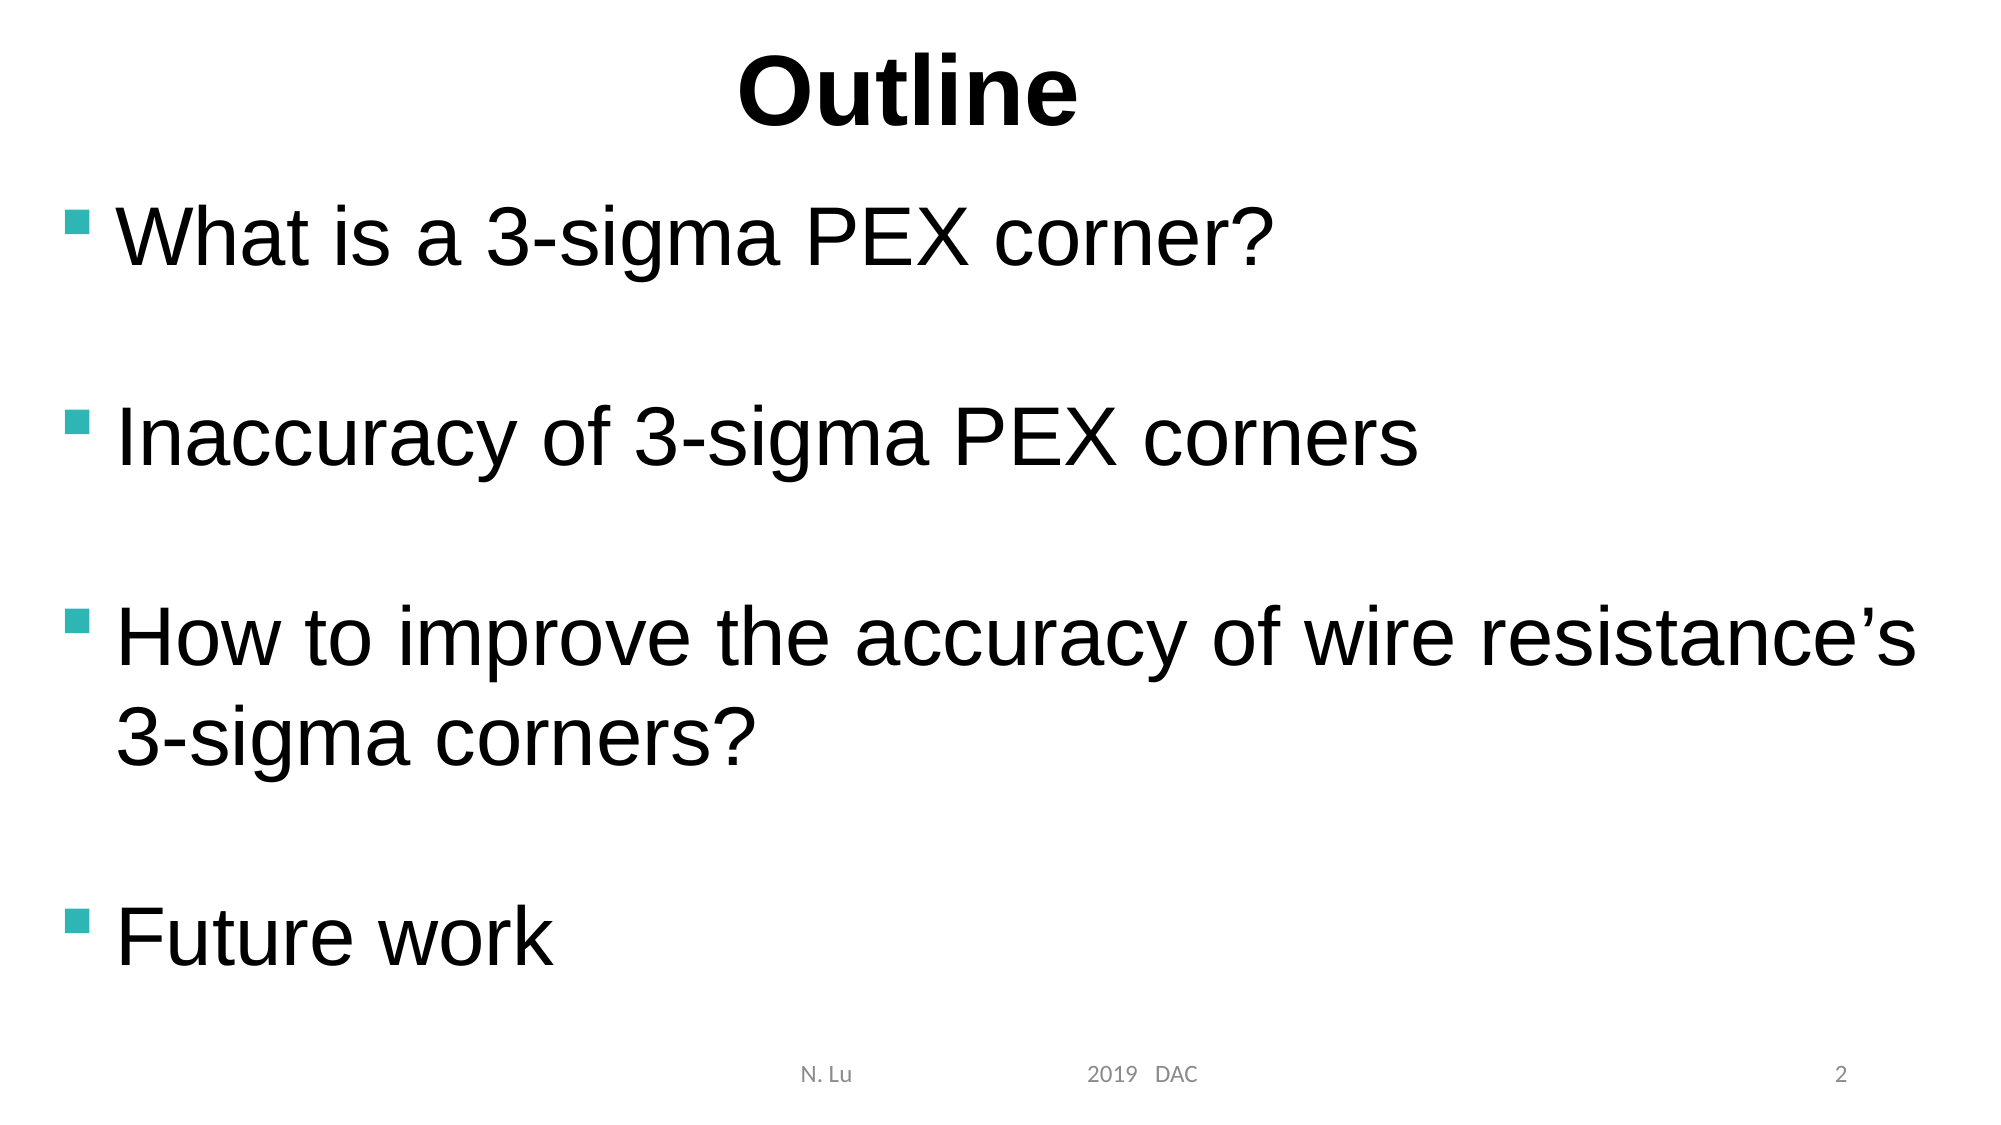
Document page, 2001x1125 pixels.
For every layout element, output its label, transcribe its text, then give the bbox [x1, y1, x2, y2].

text_box What is a 3-sigma PEX corner? Inaccuracy of 3-sigma PEX corners How to improve the accuracy of wire resistance’s 3-sigma corners? Future work [44, 174, 1956, 990]
footer N. Lu 2019 DAC [662, 1042, 1338, 1103]
text_box Outline [721, 32, 1232, 130]
slide_number 2 [1412, 1042, 1863, 1103]
